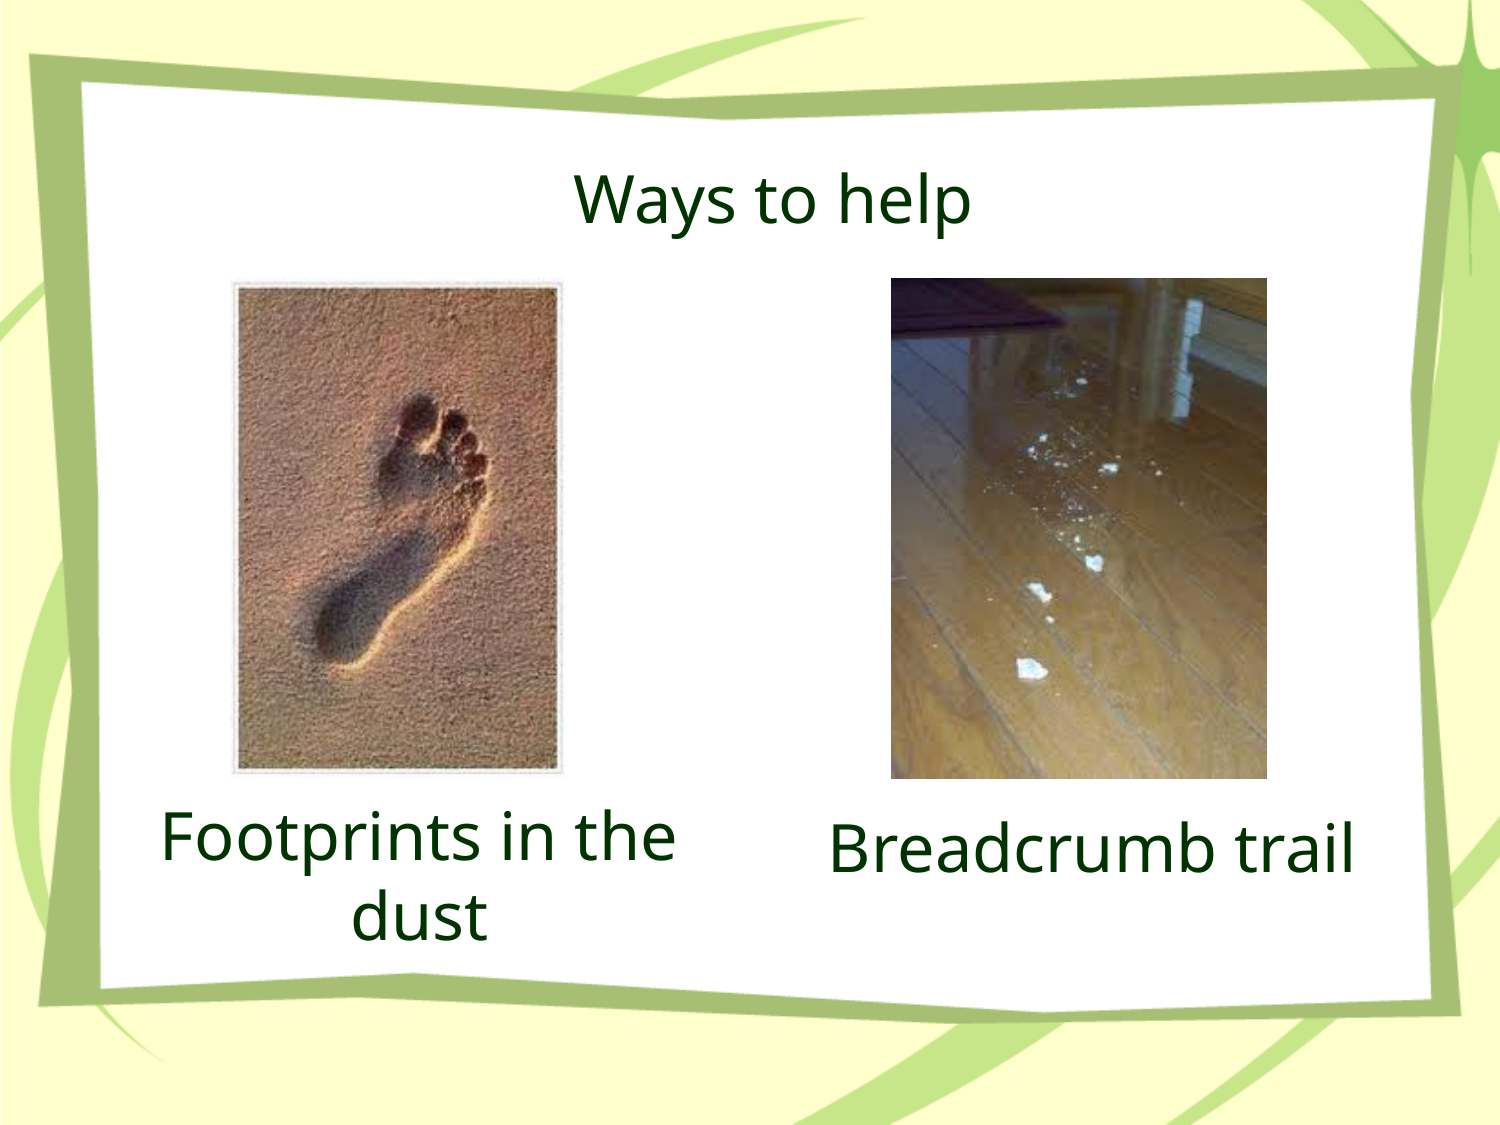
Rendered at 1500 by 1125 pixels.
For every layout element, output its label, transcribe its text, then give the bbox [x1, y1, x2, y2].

picture [0, 0, 1500, 1125]
text_box Footprints in the dust [123, 786, 715, 962]
text_box Breadcrumb trail [797, 798, 1388, 894]
text_box Ways to help [478, 148, 1069, 244]
